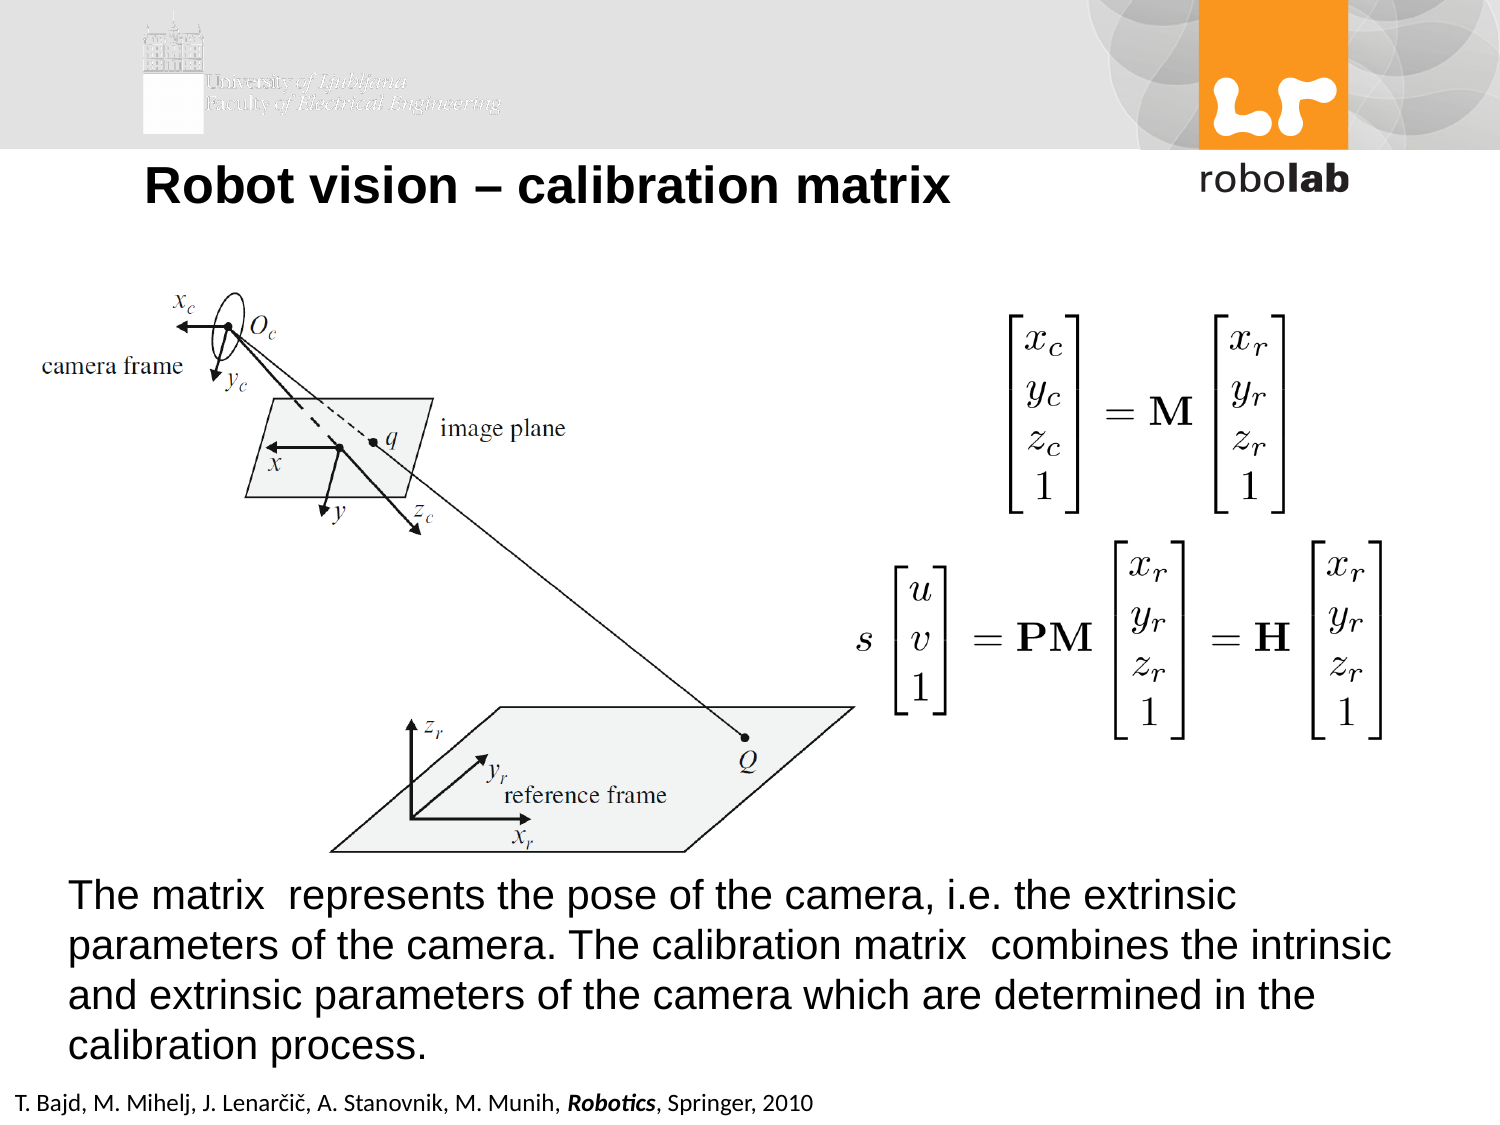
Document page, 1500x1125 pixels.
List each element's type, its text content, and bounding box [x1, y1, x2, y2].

picture [143, 10, 501, 94]
picture [1009, 314, 1285, 514]
picture [998, 0, 1500, 196]
title Robot vision – calibration matrix [129, 94, 1311, 272]
picture [40, 278, 1382, 859]
